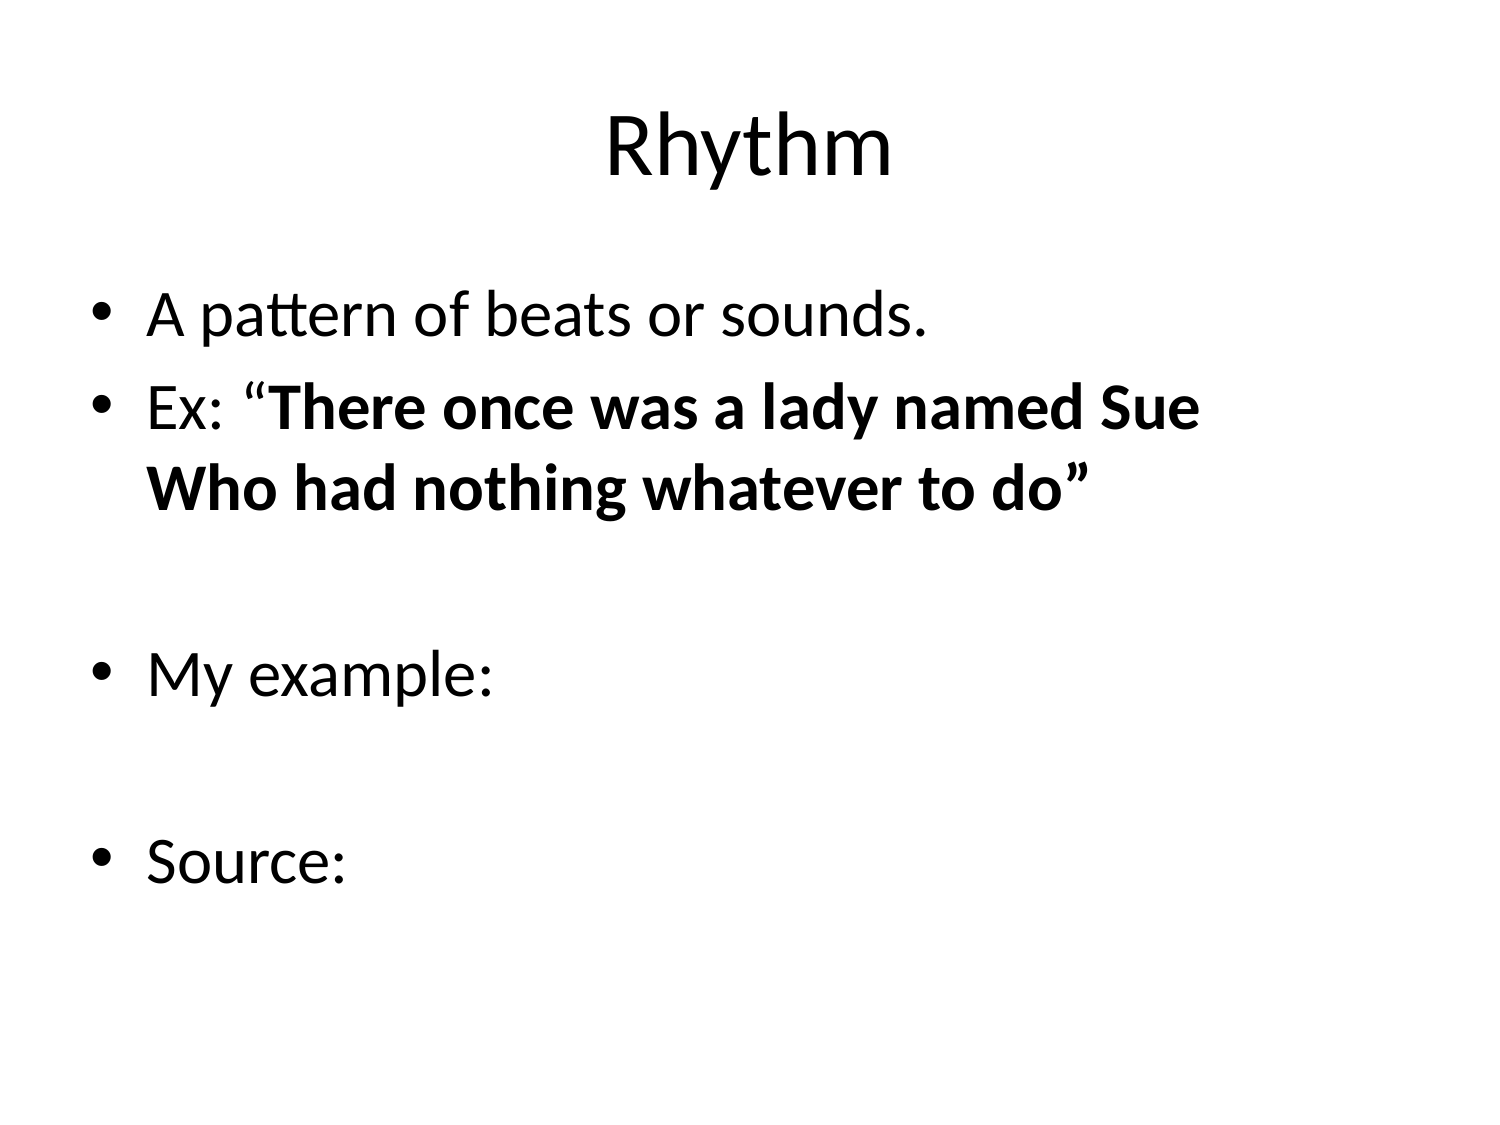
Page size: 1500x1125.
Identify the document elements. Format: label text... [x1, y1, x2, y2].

list A pattern of beats or sounds. Ex: “There once was a lady named Sue Who had nothing whatever to do” My example: Source: [75, 262, 1425, 1005]
title Rhythm [75, 45, 1425, 233]
